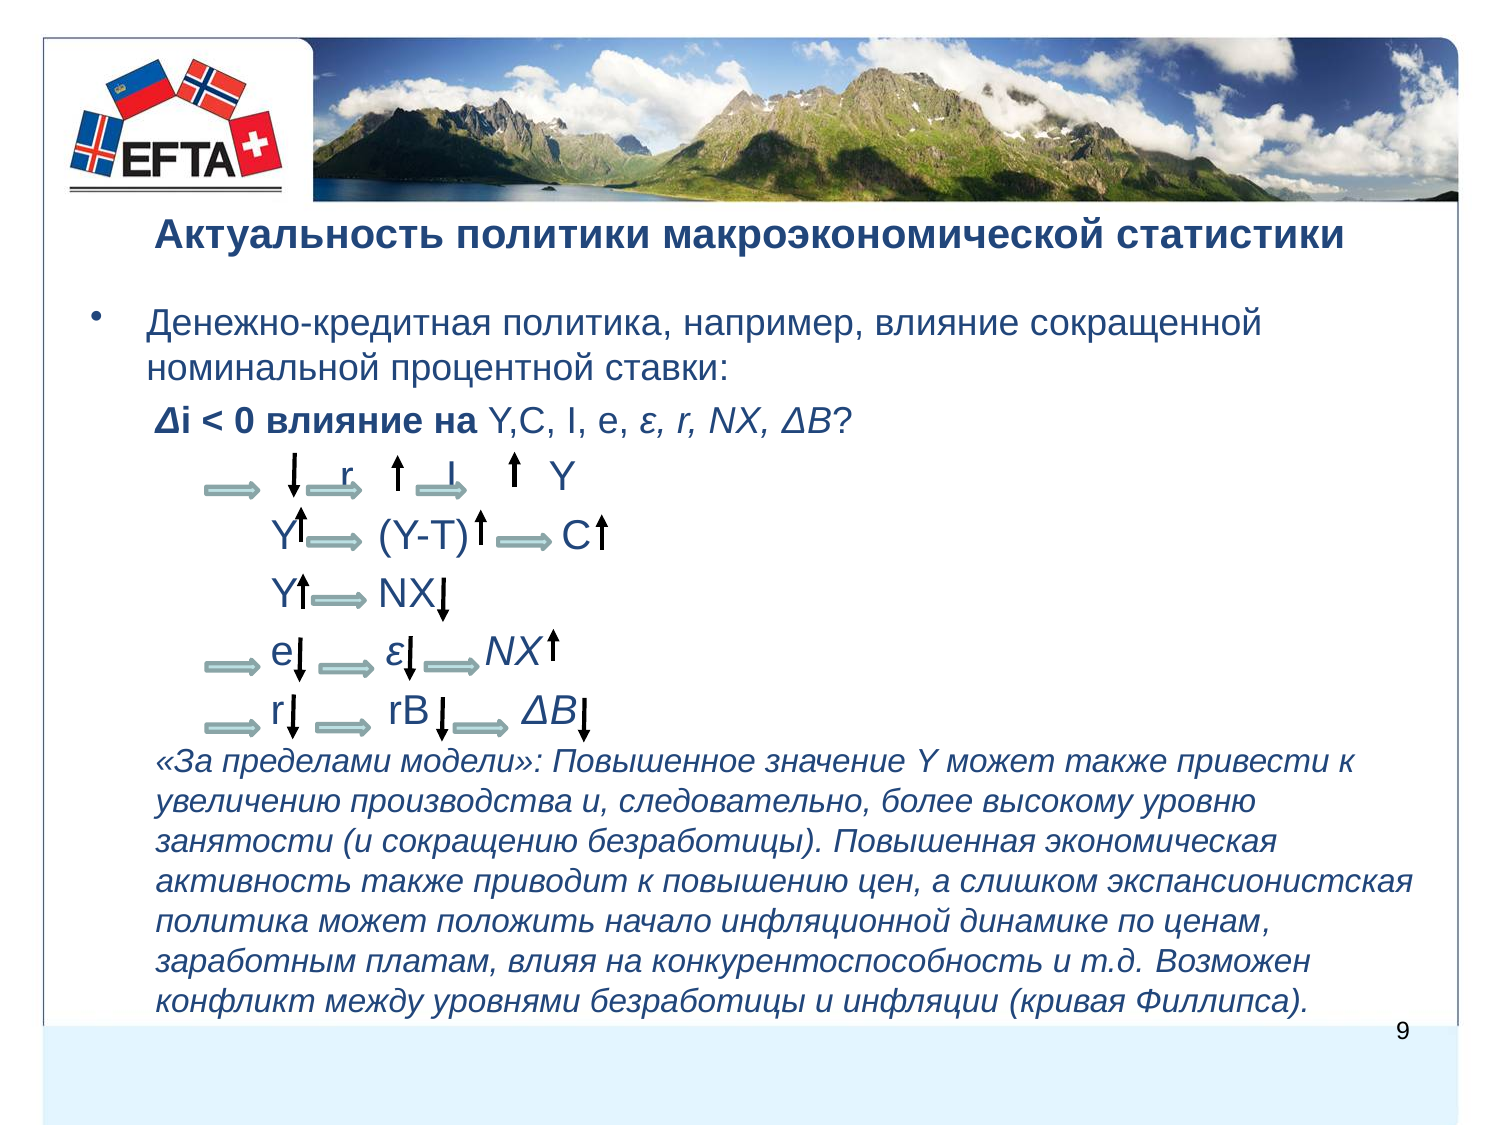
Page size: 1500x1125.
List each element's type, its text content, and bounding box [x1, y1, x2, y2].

text_box [423, 657, 480, 676]
text_box [318, 659, 375, 678]
text_box [204, 481, 261, 500]
title Актуальность политики макроэкономической статистики [75, 196, 1425, 268]
text_box [310, 591, 367, 609]
text_box [496, 532, 553, 552]
text_box [415, 481, 467, 500]
list Денежно-кредитная политика, например, влияние сокращенной номинальной процентной ставки: Δi < 0 влияние на Y,C, I, e, ɛ, r, NX, ΔB? r I Y Y (Y-T) C Y NX e ɛ NX r rB ΔB «За пределами модели»: Повышенное значение Y может также привести к увеличению производства и, следовательно, более высокому уровню занятости (и сокращению безработицы). Повышенная экономическая активность также приводит к повышению цен, а слишком экспансионистская политика может положить начало инфляционной динамике по ценам, заработным платам, влияя на конкурентоспособность и т.д. Возможен конфликт между уровнями безработицы и инфляции (кривая Филлипса). [75, 290, 1447, 1078]
text_box [204, 718, 261, 738]
text_box [315, 718, 372, 737]
text_box [305, 481, 363, 500]
text_box [204, 657, 261, 677]
slide_number 9 [1074, 1007, 1425, 1086]
text_box [452, 718, 509, 738]
picture [0, 19, 1500, 1125]
text_box [306, 532, 363, 552]
